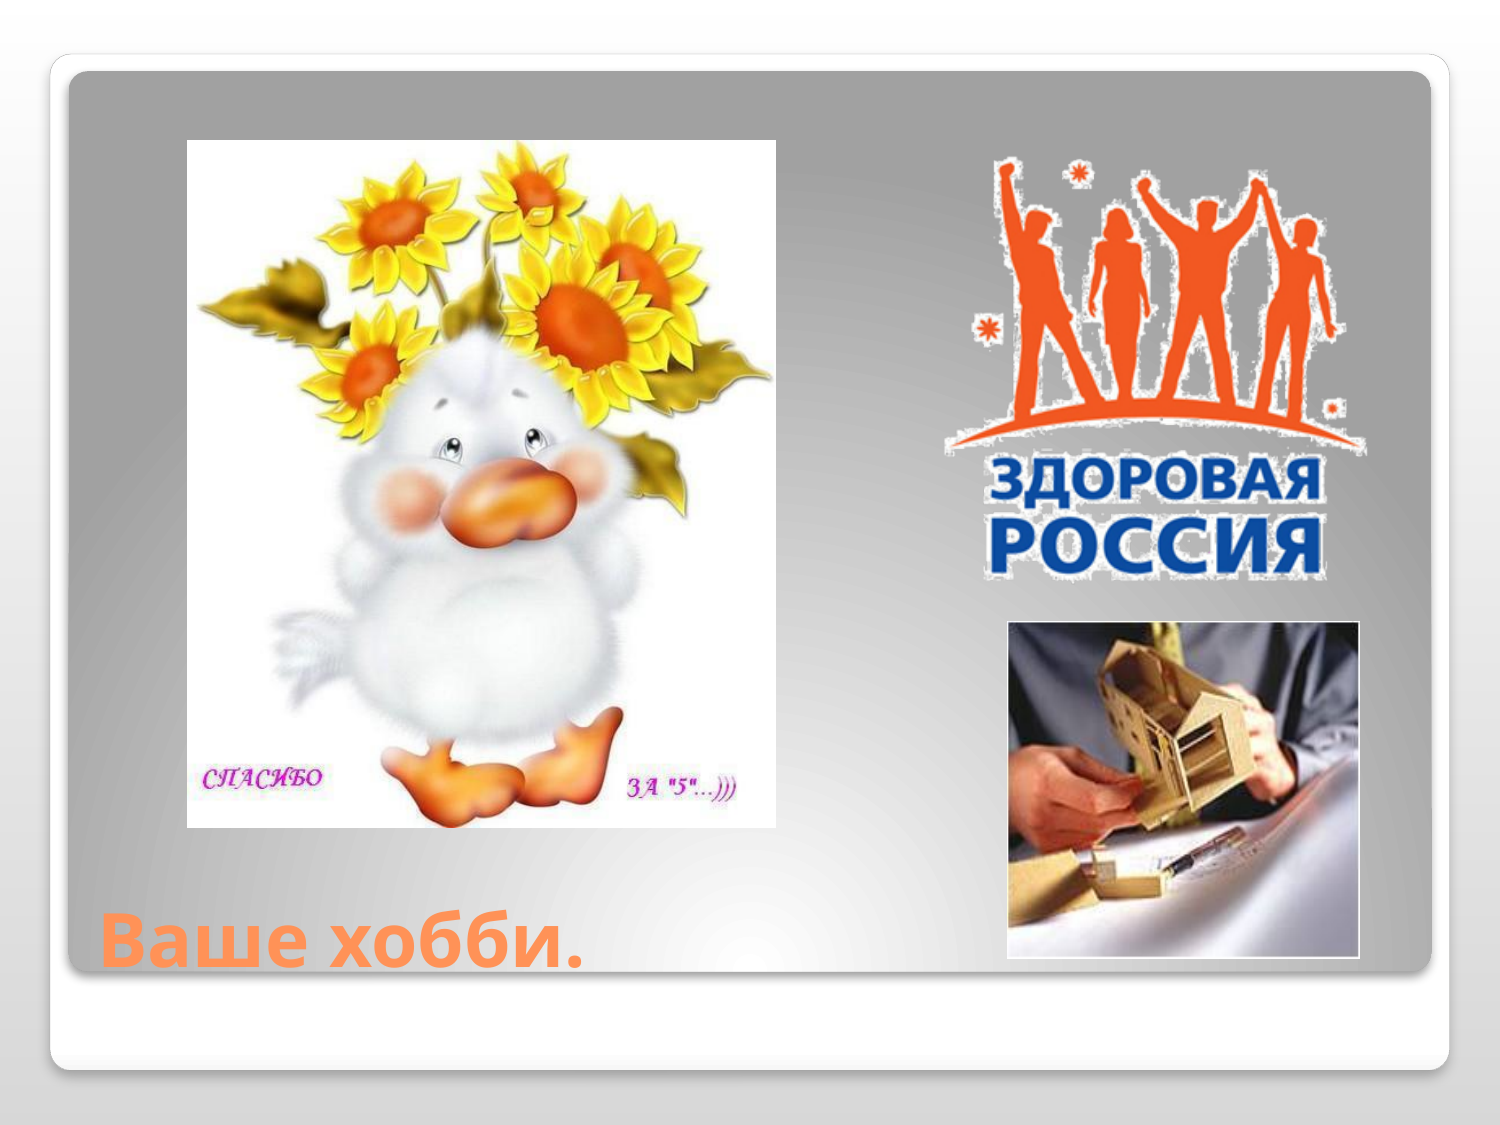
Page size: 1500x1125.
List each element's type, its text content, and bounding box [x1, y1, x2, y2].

picture [913, 140, 1407, 587]
picture [1007, 620, 1360, 960]
title Ваше хобби. [82, 817, 1425, 990]
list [187, 140, 777, 828]
